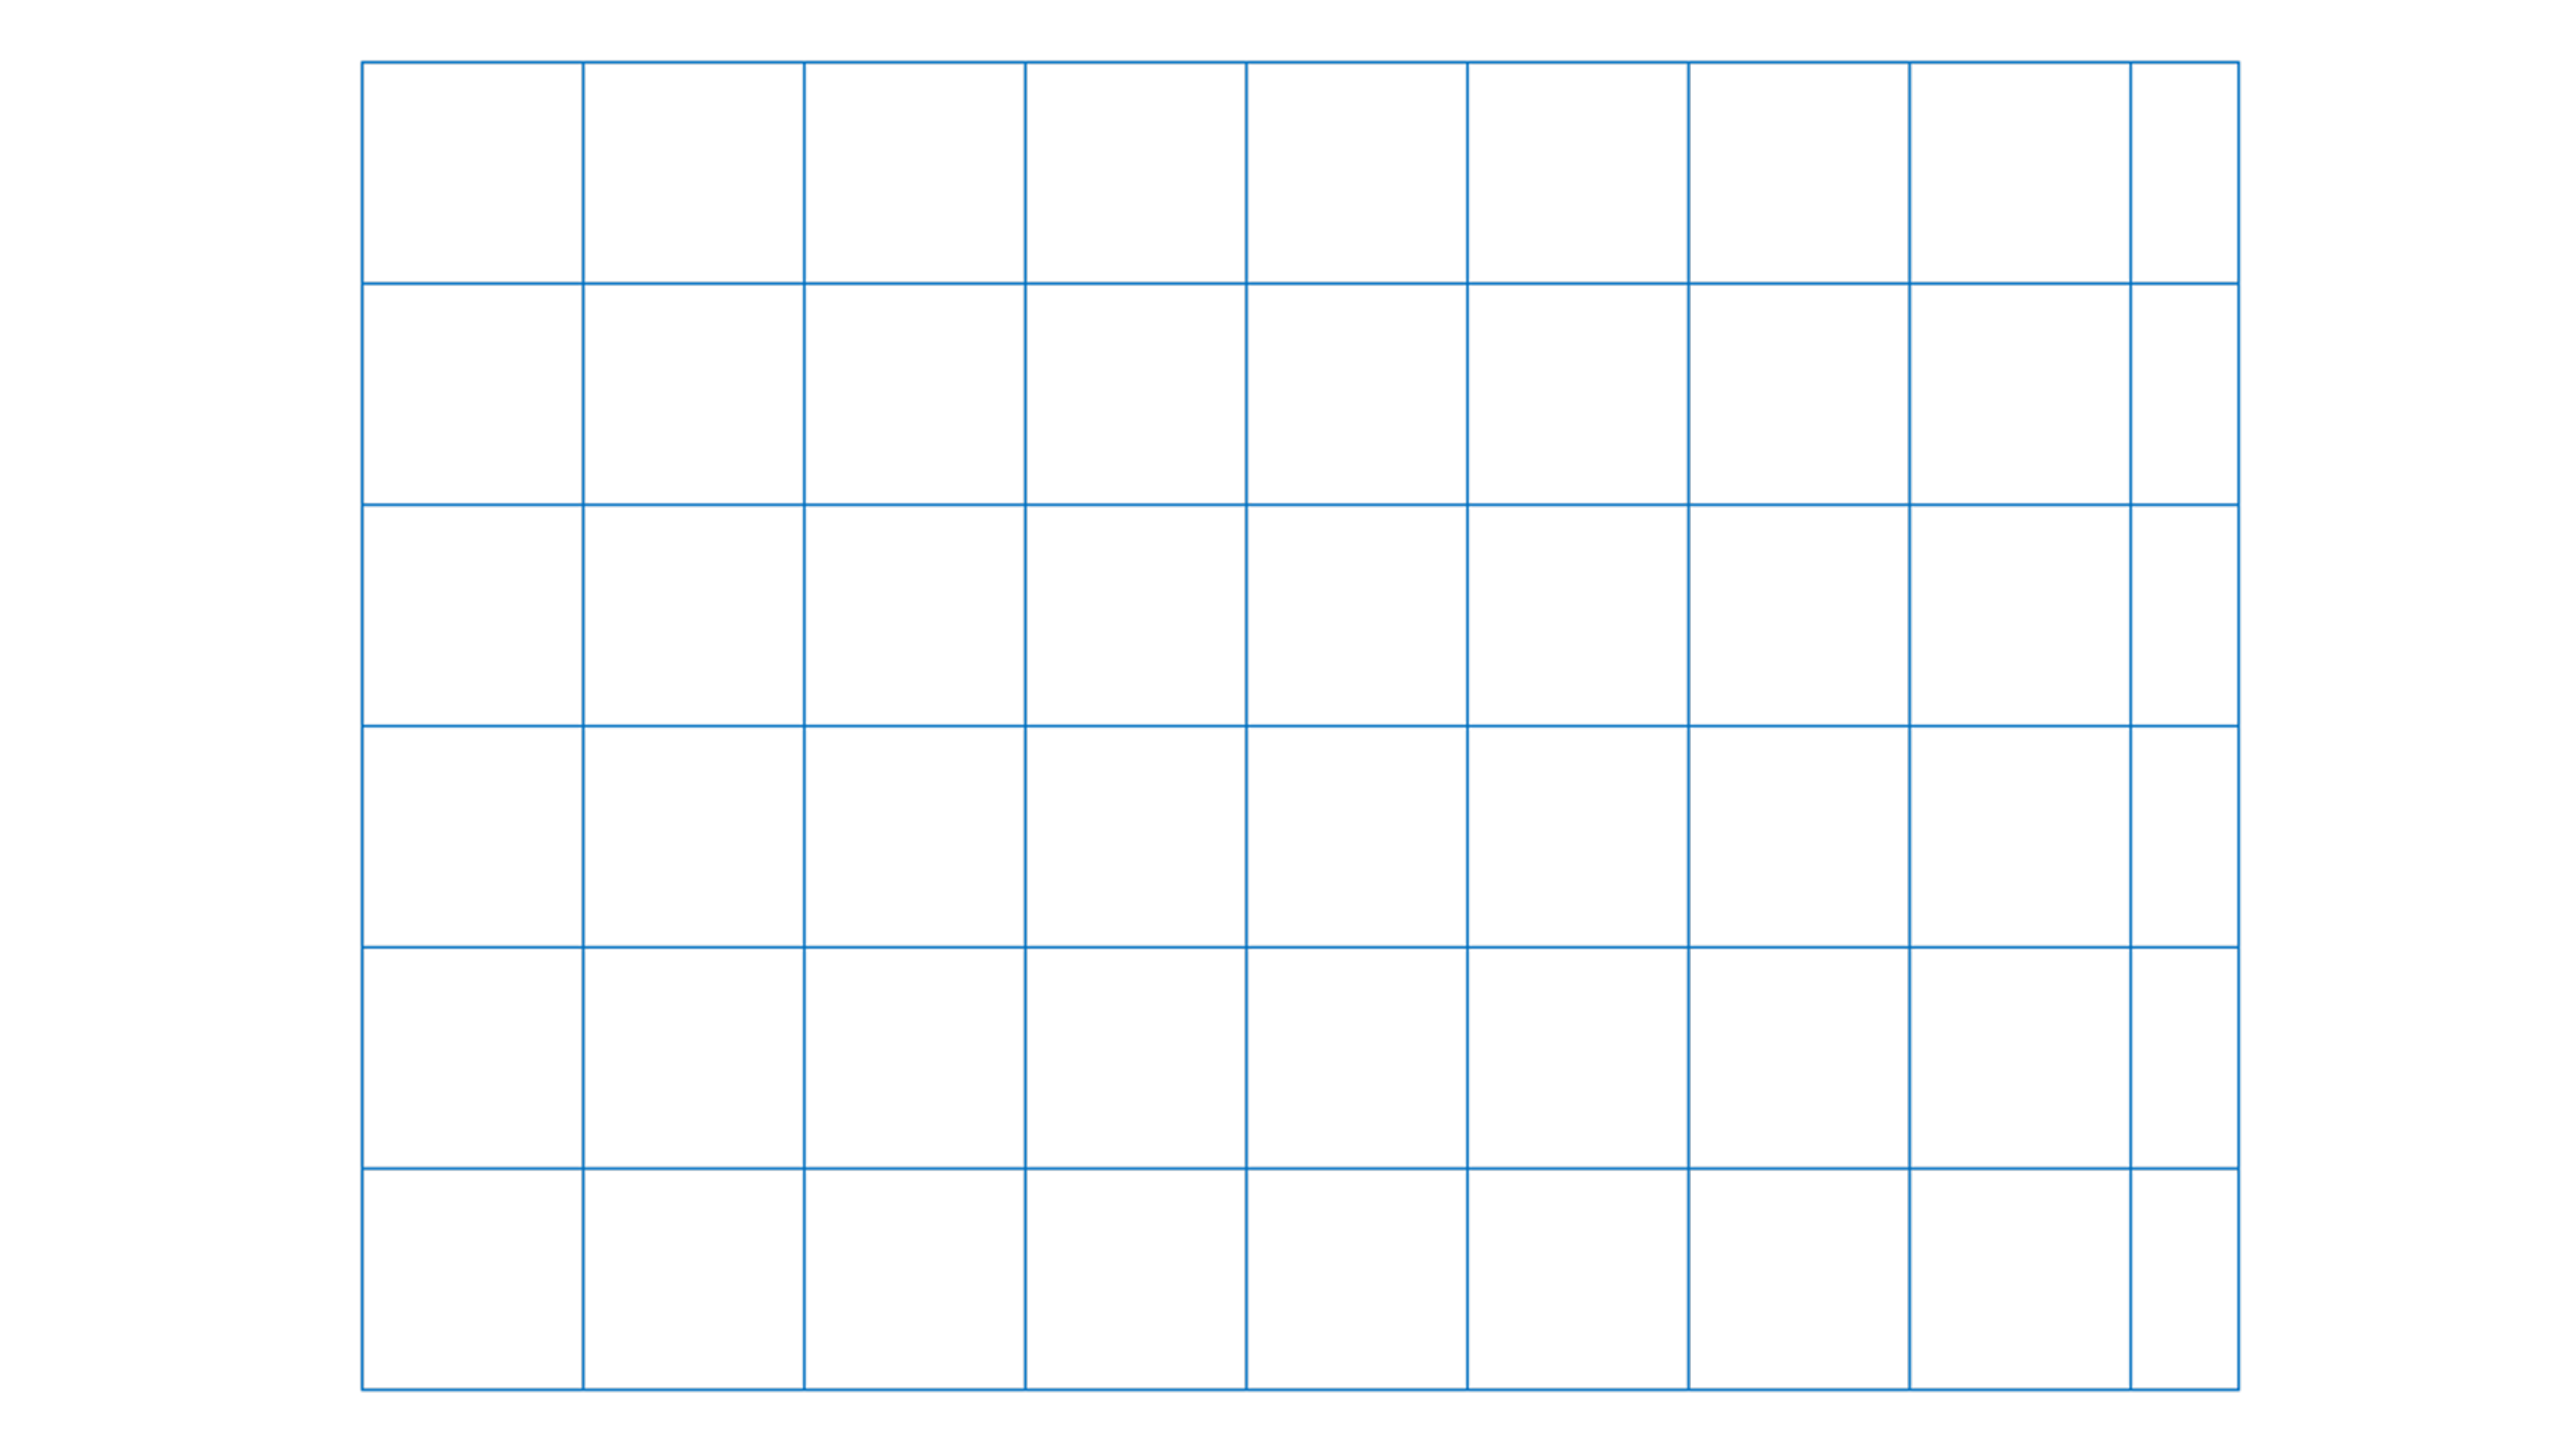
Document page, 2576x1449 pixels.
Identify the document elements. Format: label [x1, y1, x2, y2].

picture [348, 49, 2250, 1405]
